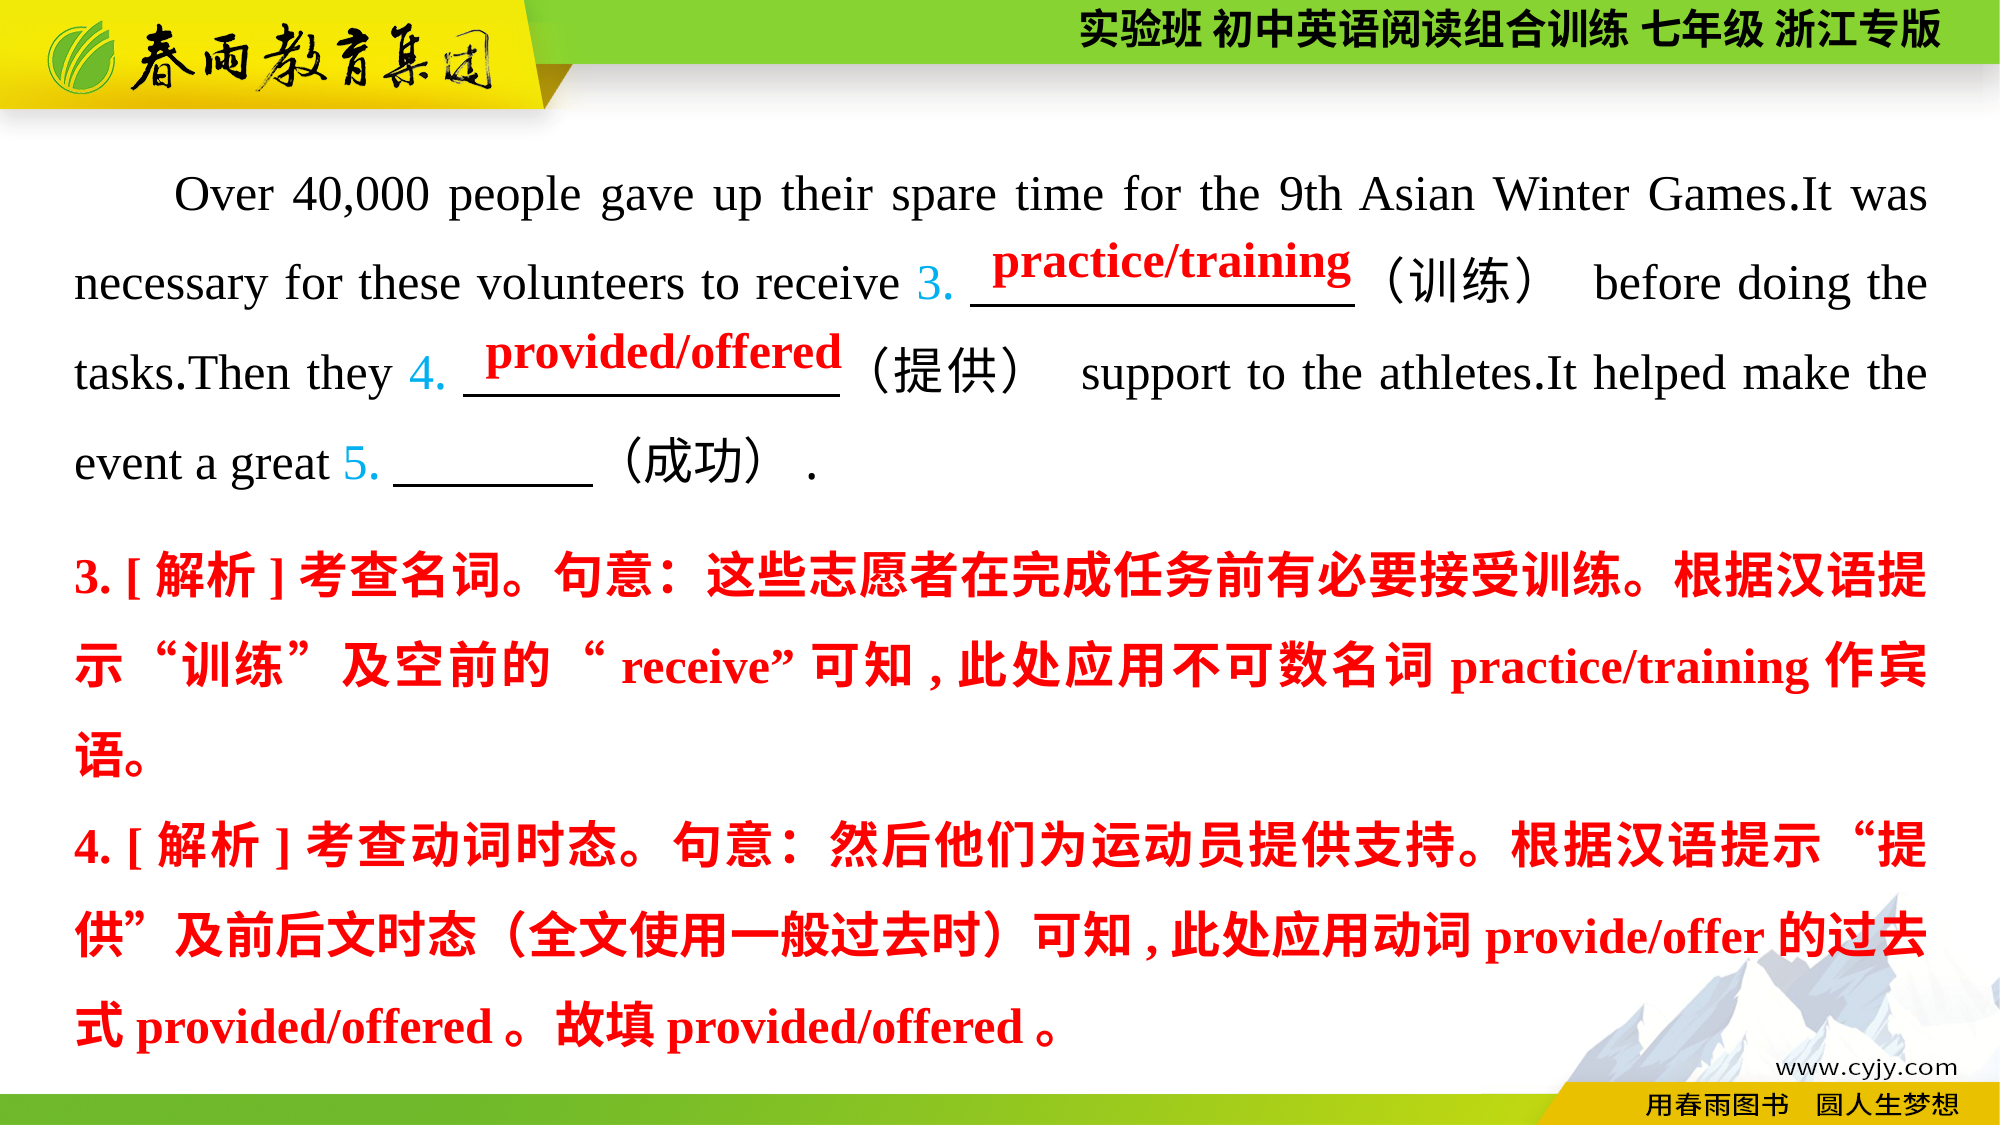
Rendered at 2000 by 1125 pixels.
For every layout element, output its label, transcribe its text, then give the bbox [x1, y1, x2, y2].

picture [0, 0, 2000, 1125]
text_box provided/offered [458, 311, 858, 387]
list Over 40,000 people gave up their spare time for the 9th Asian Winter Games.It was necessary for these volunteers to receive 3. （训练） before doing the tasks.Then they 4. （提供） support to the athletes.It helped make the event a great 5. （成功）. [59, 122, 1944, 490]
text_box practice/training [977, 219, 1367, 295]
text_box 3. [解析]考查名词。句意：这些志愿者在完成任务前有必要接受训练。根据汉语提示“训练”及空前的“receive”可知,此处应用不可数名词practice/training作宾语。 4. [解析]考查动词时态。句意：然后他们为运动员提供支持。根据汉语提示“提供”及前后文时态（全文使用一般过去时）可知,此处应用动词provide/offer的过去式provided/offered。故填provided/offered。 [59, 506, 1944, 1062]
